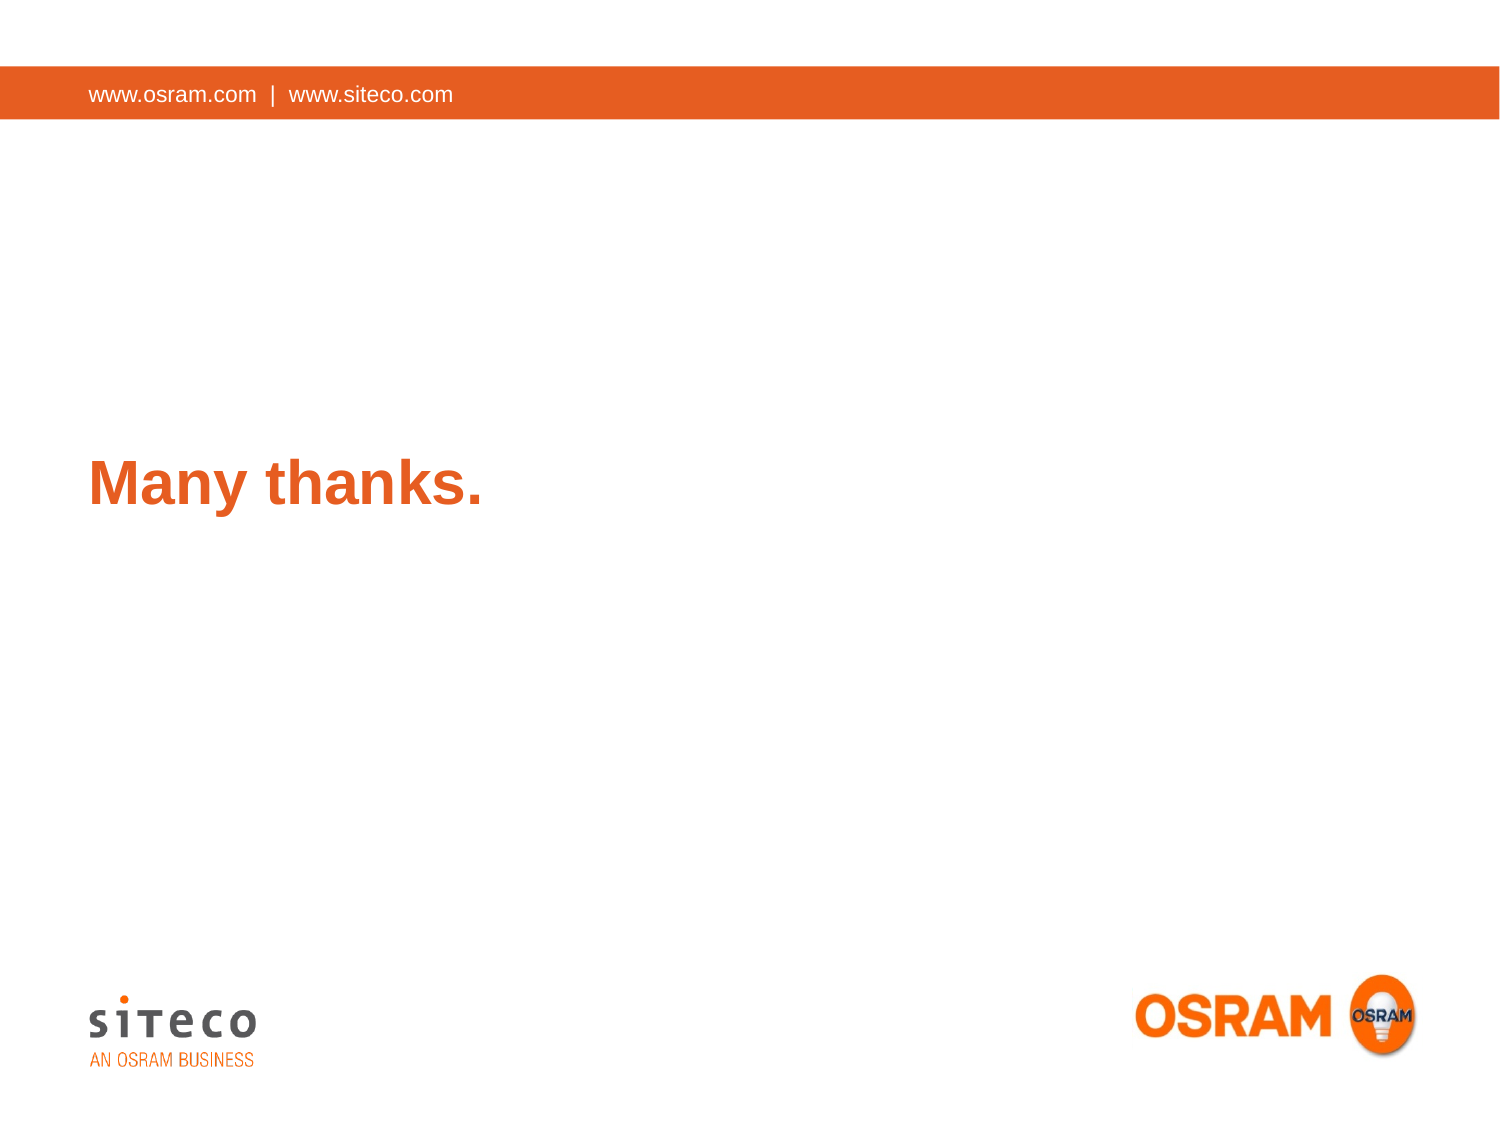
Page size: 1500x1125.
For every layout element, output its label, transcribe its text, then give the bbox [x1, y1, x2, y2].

subtitle [88, 621, 1093, 1044]
title Many thanks. [88, 434, 1412, 599]
picture [86, 991, 259, 1071]
picture [1132, 972, 1423, 1062]
